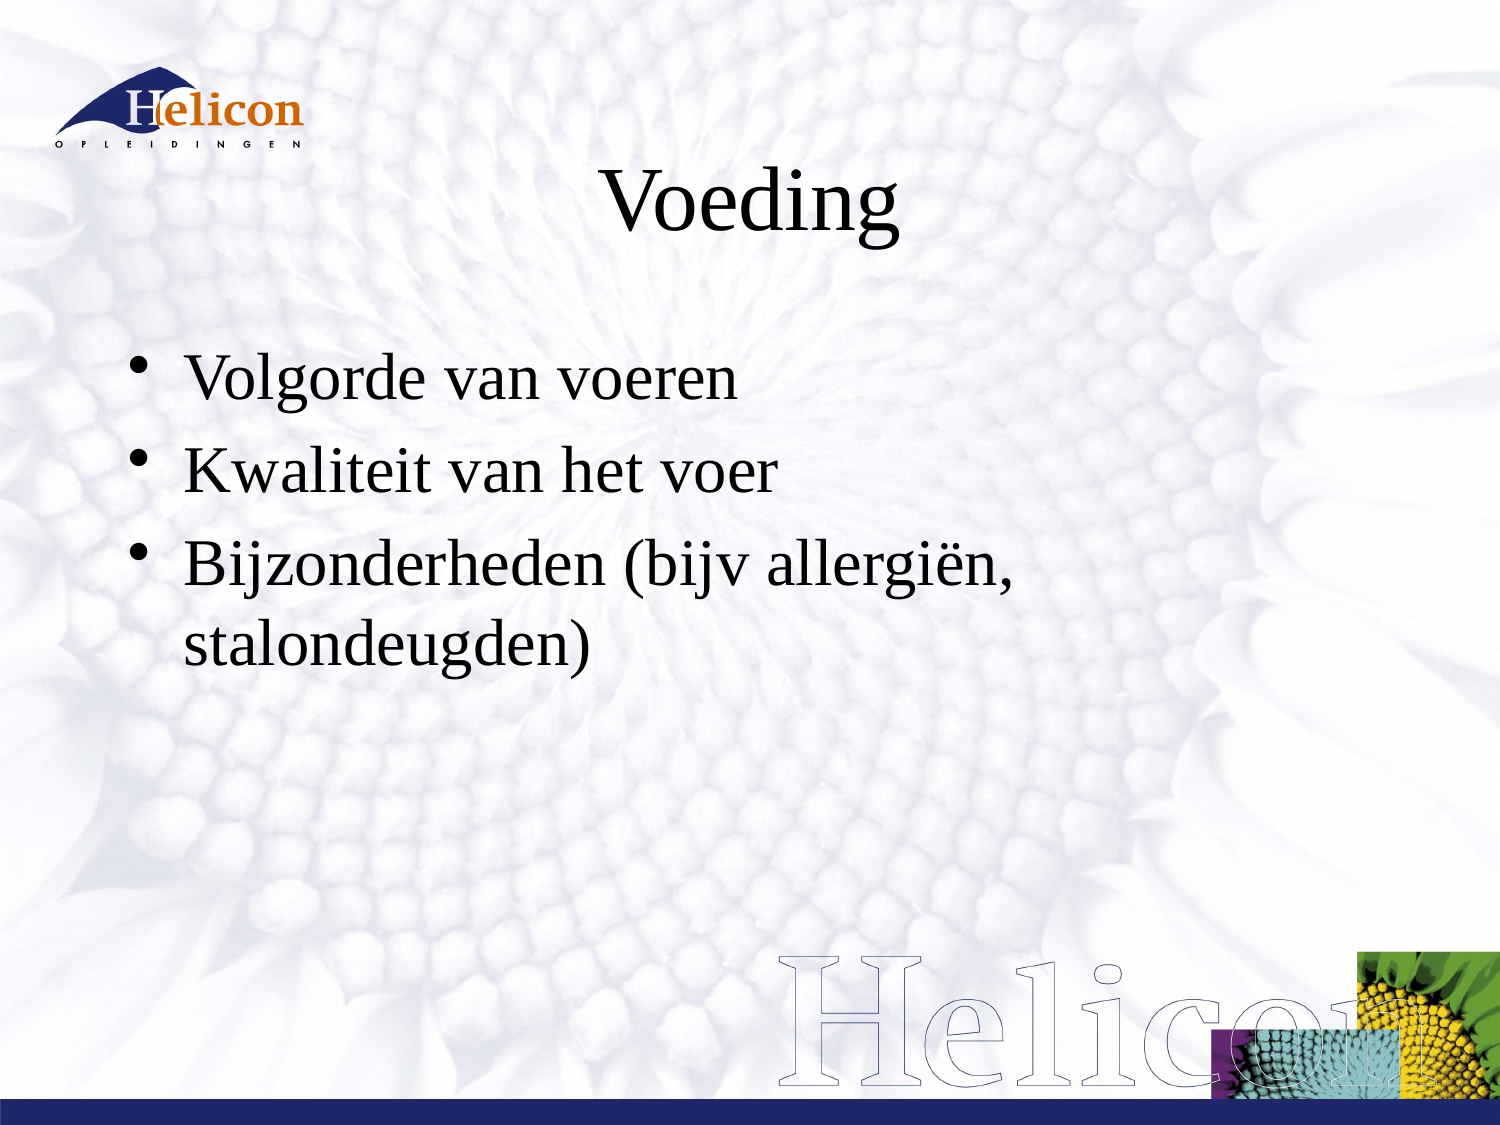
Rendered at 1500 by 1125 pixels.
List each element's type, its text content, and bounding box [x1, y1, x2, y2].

title Voeding [112, 99, 1388, 288]
list Volgorde van voeren Kwaliteit van het voer Bijzonderheden (bijv allergiën, stalondeugden) [112, 324, 1388, 1000]
picture [0, 0, 1500, 1125]
